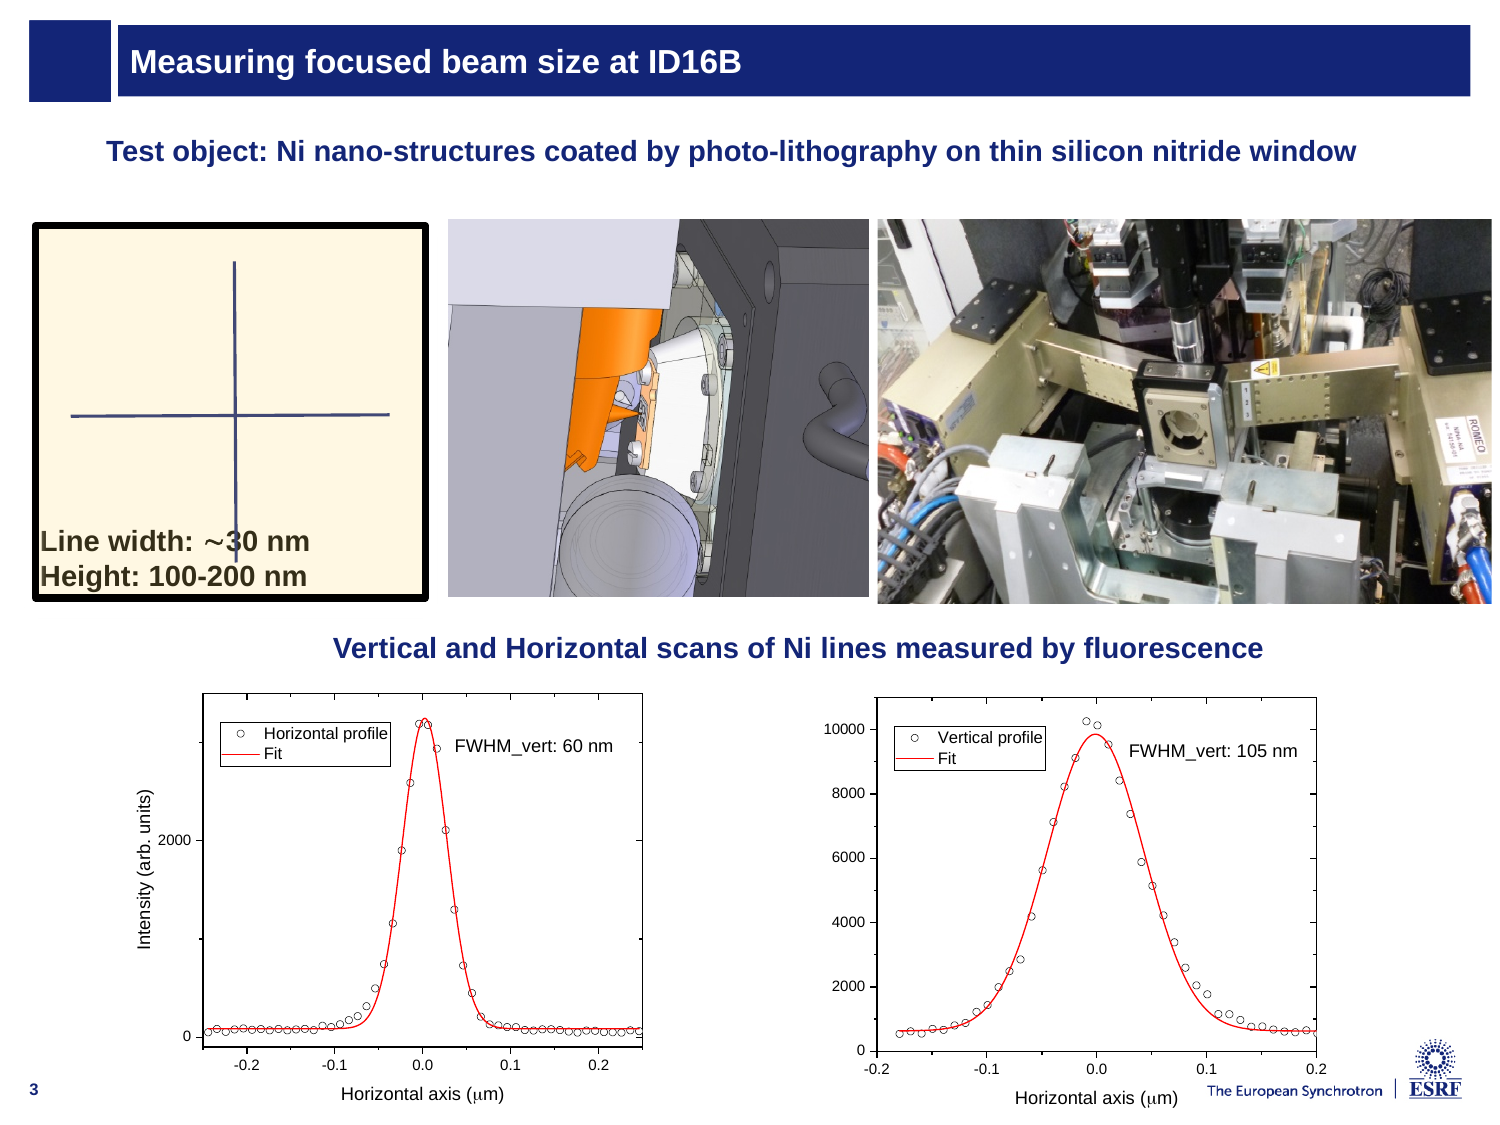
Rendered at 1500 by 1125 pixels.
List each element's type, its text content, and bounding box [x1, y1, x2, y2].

text_box Test object: Ni nano-structures coated by photo-lithography on thin silicon nitride window [91, 125, 1373, 176]
picture [877, 219, 1492, 605]
text_box [33, 224, 427, 600]
title Measuring focused beam size at ID16B [118, 25, 1471, 97]
text_box Vertical and Horizontal scans of Ni lines measured by fluorescence [318, 621, 1280, 672]
picture [448, 219, 869, 598]
picture [820, 689, 1500, 1125]
slide_number 3 [29, 1063, 82, 1099]
picture [87, 635, 733, 1125]
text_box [70, 260, 390, 563]
